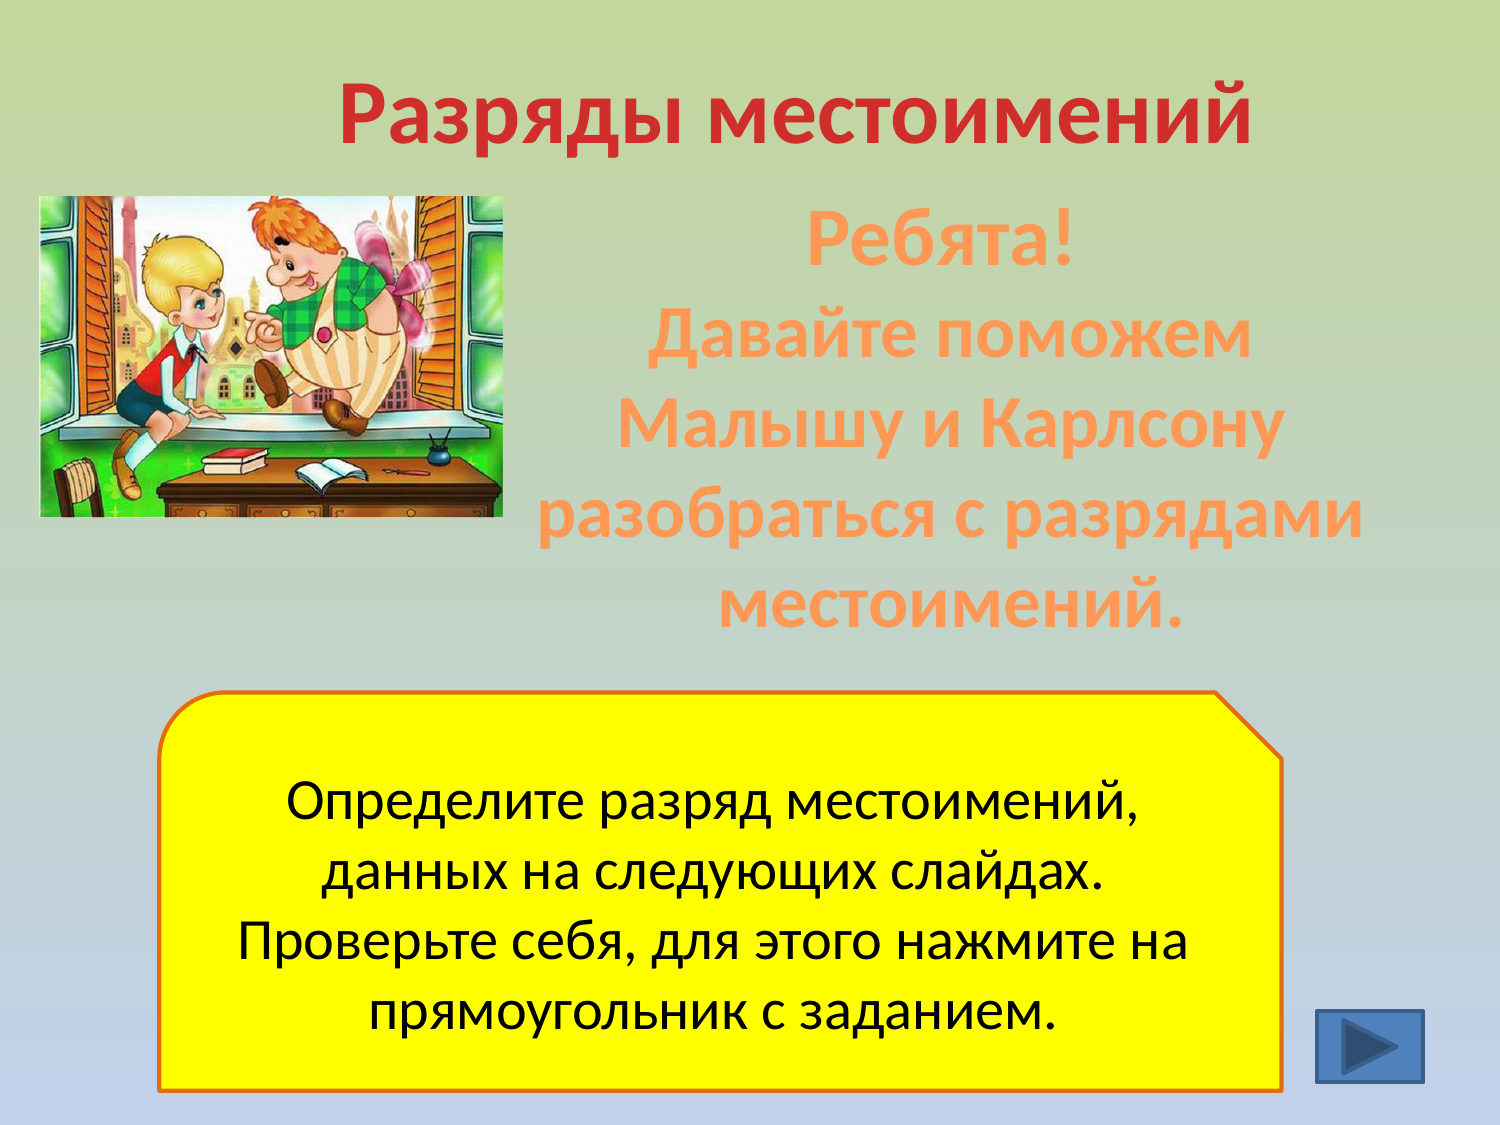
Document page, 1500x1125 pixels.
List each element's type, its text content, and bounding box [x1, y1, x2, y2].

text_box [1315, 1009, 1425, 1084]
text_box Определите разряд местоимений, данных на следующих слайдах. Проверьте себя, для этого нажмите на прямоугольник с заданием. [157, 690, 1284, 1093]
text_box Ребята! Давайте поможем Малышу и Карлсону разобраться с разрядами местоимений. [503, 174, 1400, 650]
text_box Разряды местоимений [323, 23, 1297, 174]
picture [39, 196, 503, 519]
